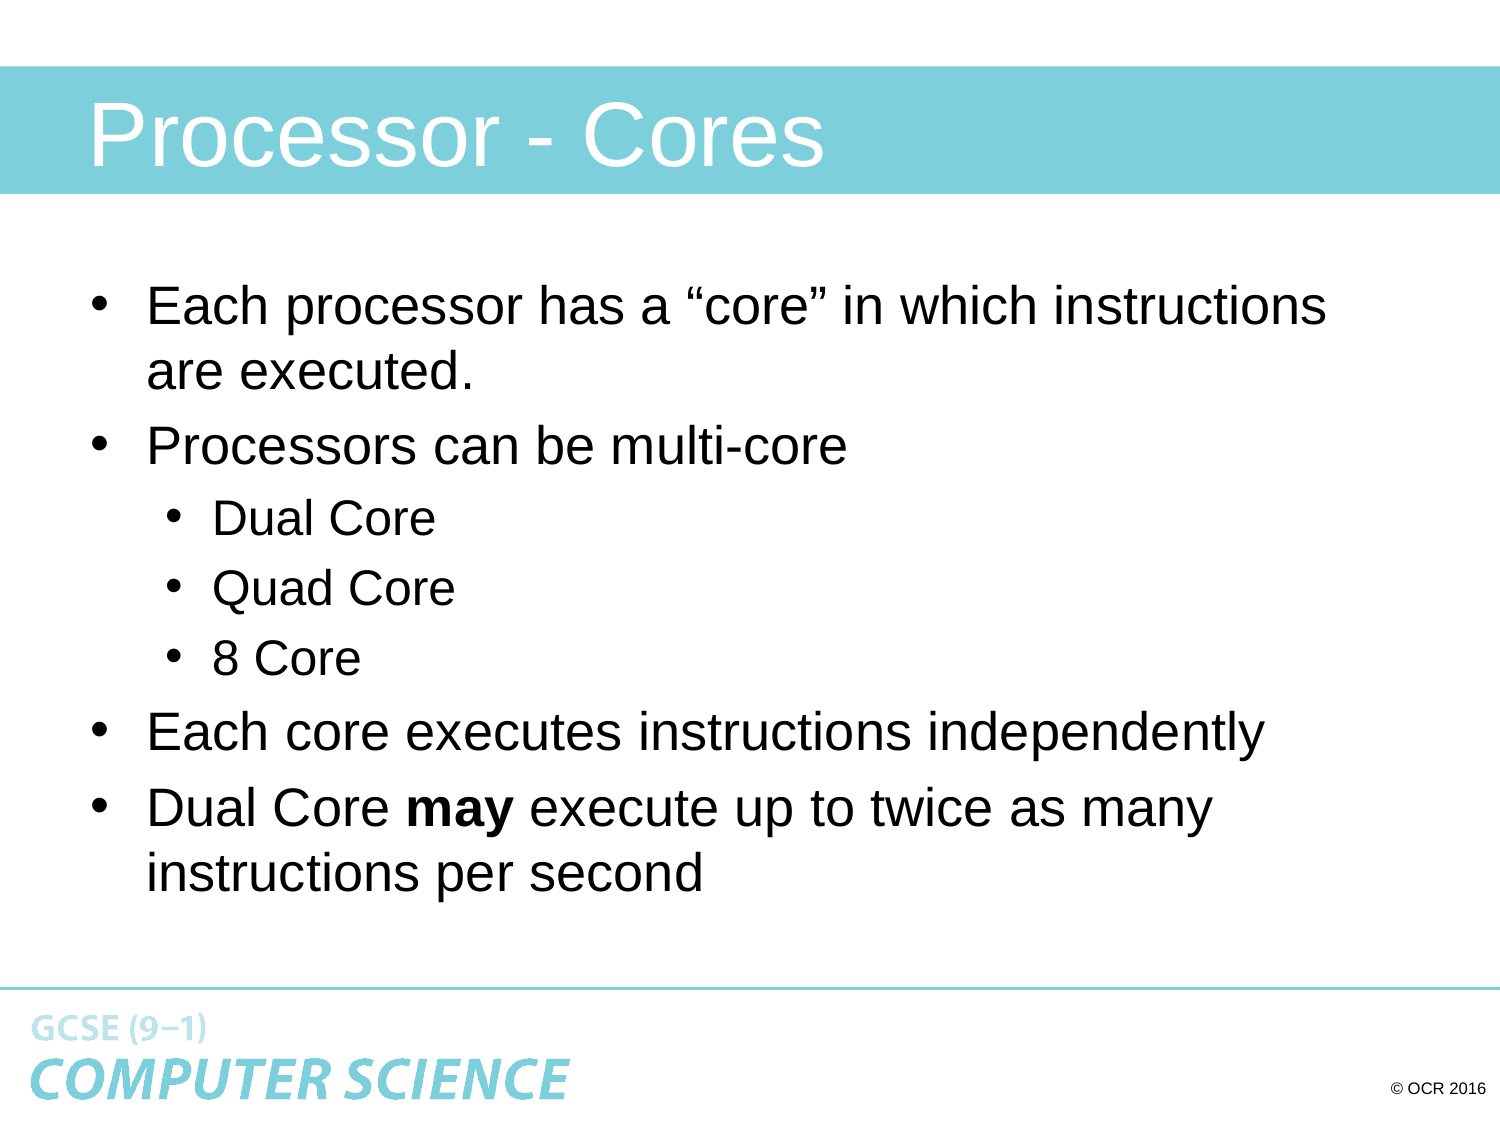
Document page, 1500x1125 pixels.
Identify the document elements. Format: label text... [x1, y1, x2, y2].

list Each processor has a “core” in which instructions are executed. Processors can be multi-core Dual Core Quad Core 8 Core Each core executes instructions independently Dual Core may execute up to twice as many instructions per second [75, 262, 1425, 965]
picture [0, 987, 1500, 1124]
title Processor - Cores [0, 66, 1500, 194]
